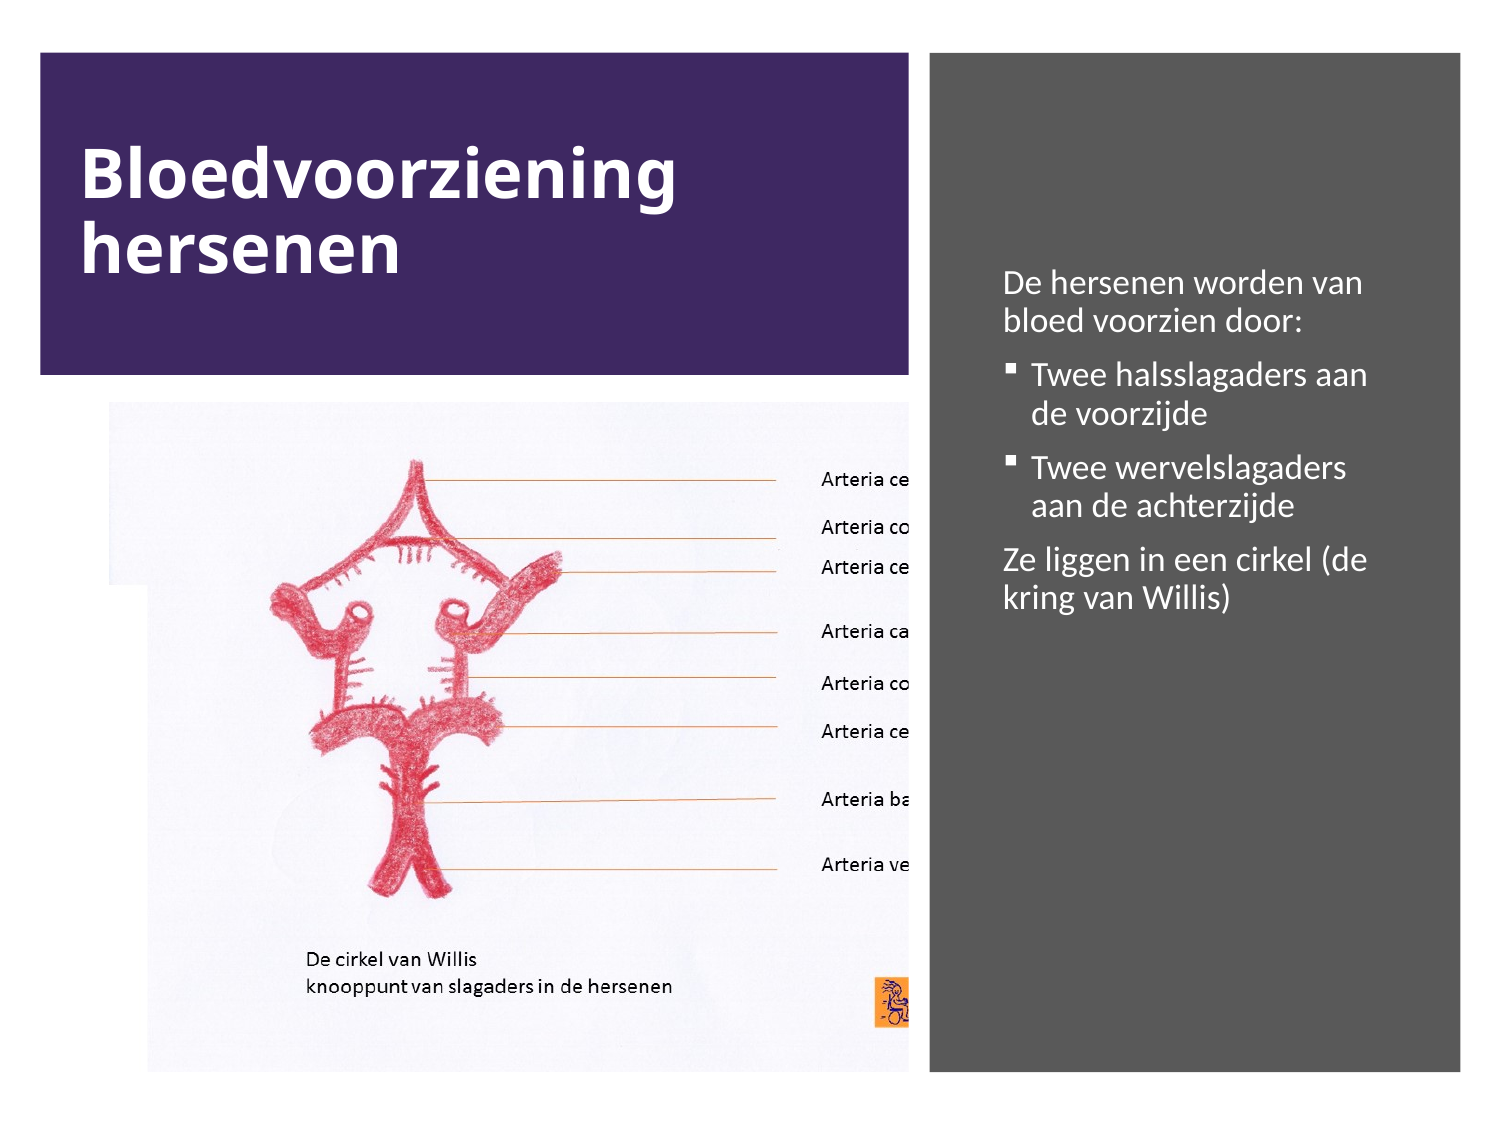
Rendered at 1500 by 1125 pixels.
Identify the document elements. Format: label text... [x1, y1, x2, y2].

title Bloedvoorziening hersenen [64, 80, 876, 348]
text_box [39, 52, 910, 376]
text_box [929, 52, 1461, 1073]
list De hersenen worden van bloed voorzien door: Twee halsslagaders aan de voorzijde Twee wervelslagaders aan de achterzijde Ze liggen in een cirkel (de kring van Willis) [987, 150, 1410, 947]
picture [40, 402, 909, 1072]
